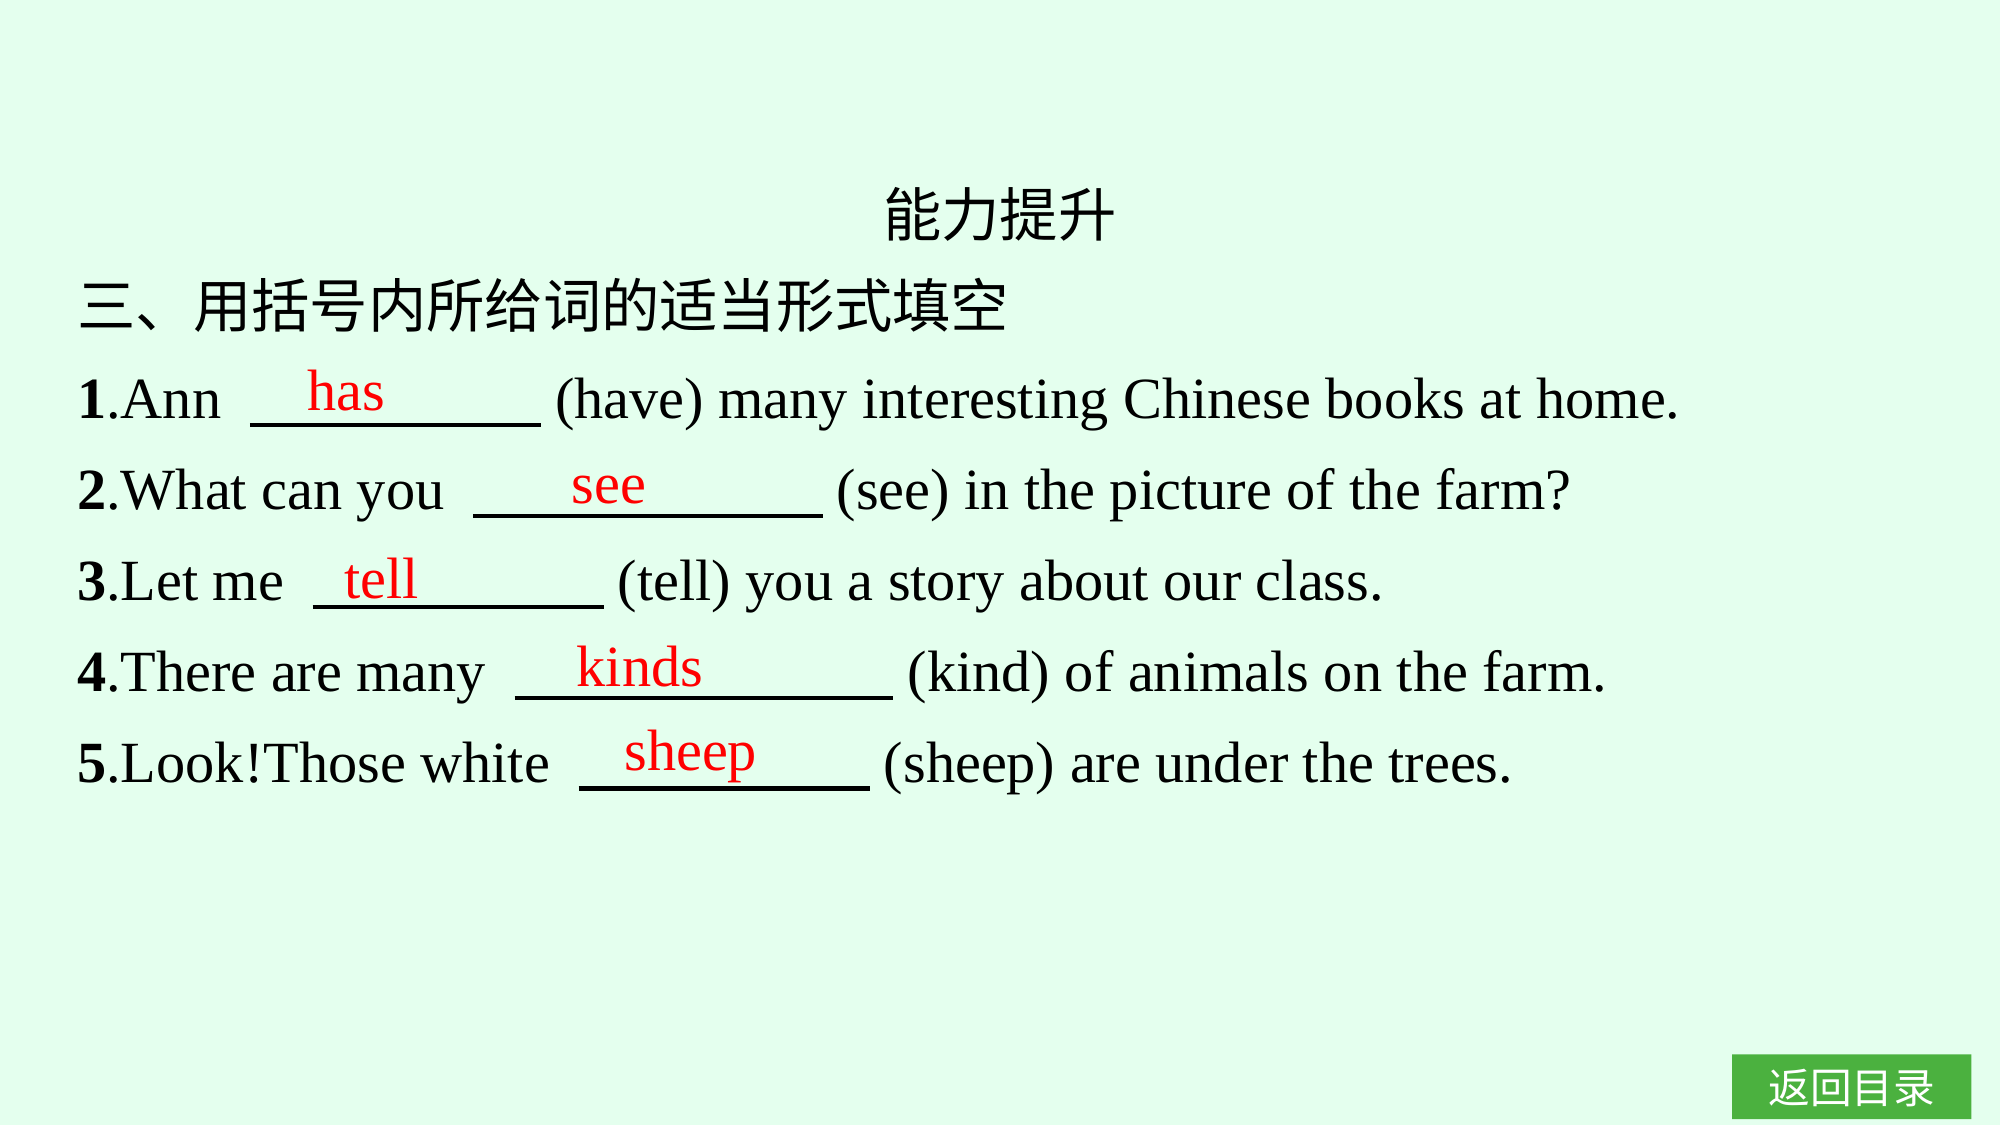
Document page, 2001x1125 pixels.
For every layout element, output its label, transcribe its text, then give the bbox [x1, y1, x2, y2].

text_box has [292, 330, 472, 430]
text_box sheep [609, 690, 773, 790]
text_box 能力提升 三、用括号内所给词的适当形式填空 1.Ann (have) many interesting Chinese books at home. 2.What can you (see) in the picture of the farm? 3.Let me (tell) you a story about our class. 4.There are many (kind) of animals on the farm. 5.Look!Those white (sheep) are under the trees. [62, 149, 1938, 802]
text_box tell [330, 518, 435, 618]
text_box see [556, 424, 661, 523]
text_box kinds [561, 606, 791, 706]
